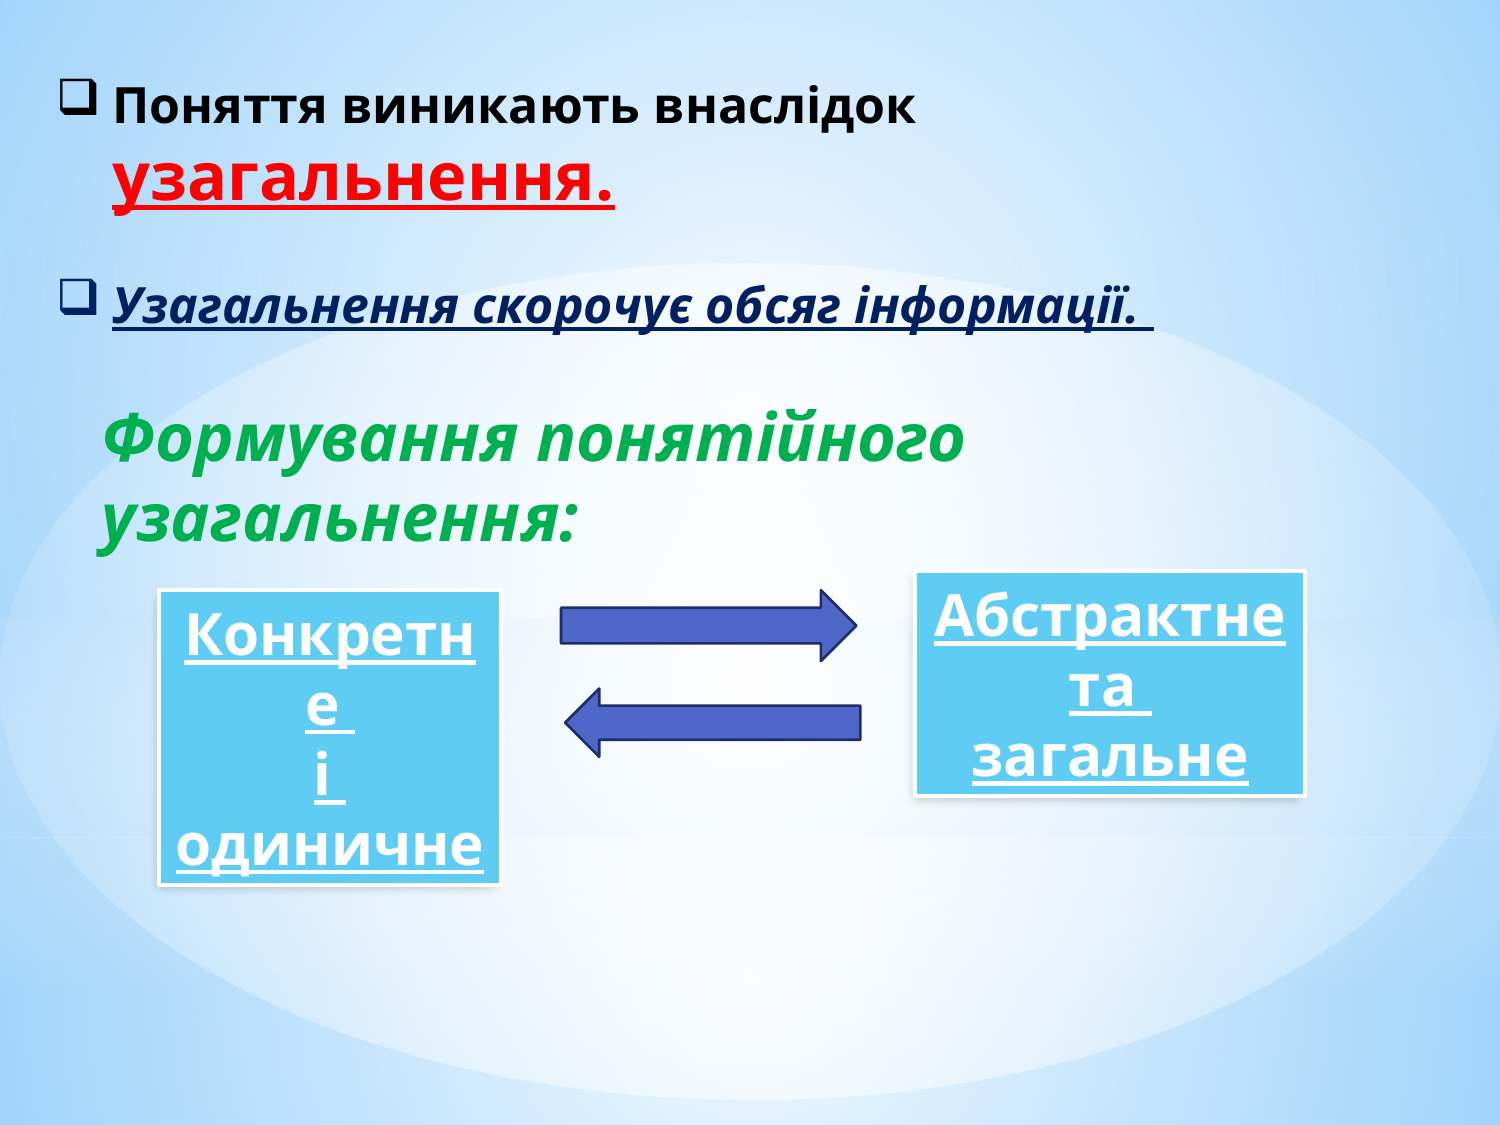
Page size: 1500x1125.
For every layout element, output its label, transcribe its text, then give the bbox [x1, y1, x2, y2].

text_box Формування понятійного узагальнення: [86, 387, 1457, 562]
text_box Абстрактне та загальне [913, 569, 1307, 798]
text_box [564, 687, 862, 759]
text_box Поняття виникають внаслідок узагальнення. Узагальнення скорочує обсяг інформації. [41, 66, 1388, 341]
text_box [559, 588, 858, 663]
text_box Конкретне і одиничне [157, 588, 503, 887]
